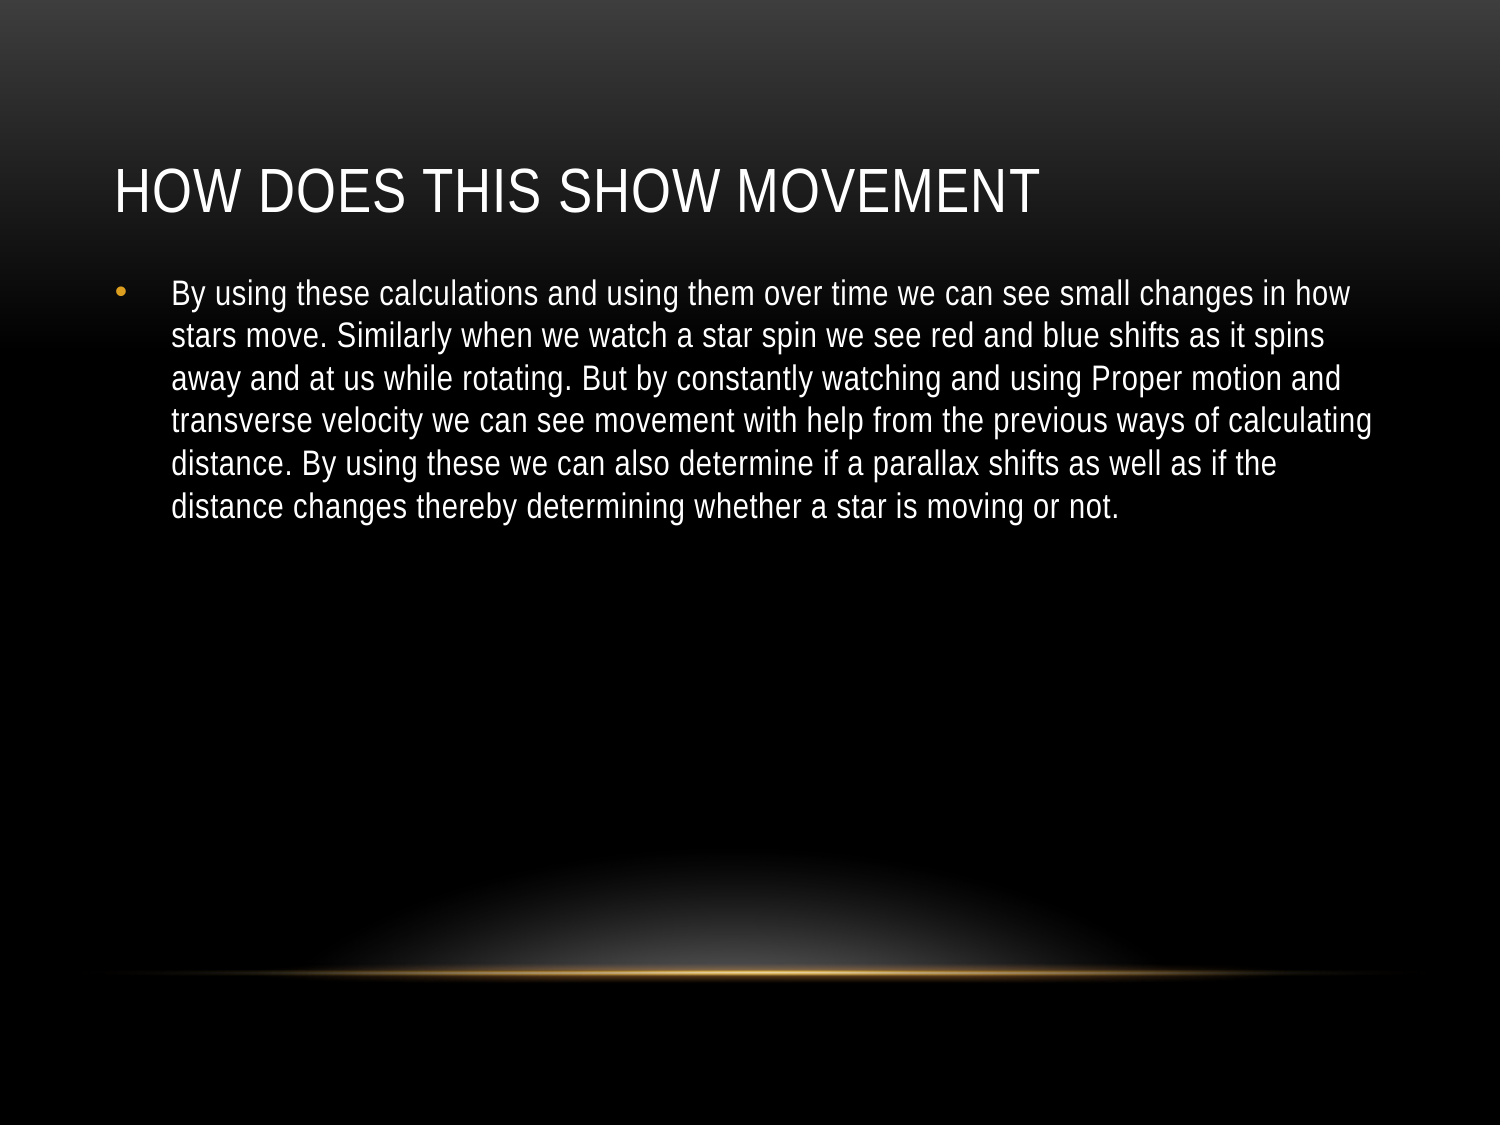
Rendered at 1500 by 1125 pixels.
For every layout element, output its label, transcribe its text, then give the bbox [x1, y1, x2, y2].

title How does this show movement [99, 45, 1400, 233]
list By using these calculations and using them over time we can see small changes in how stars move. Similarly when we watch a star spin we see red and blue shifts as it spins away and at us while rotating. But by constantly watching and using Proper motion and transverse velocity we can see movement with help from the previous ways of calculating distance. By using these we can also determine if a parallax shifts as well as if the distance changes thereby determining whether a star is moving or not. [99, 262, 1400, 938]
picture [0, 0, 1500, 1125]
